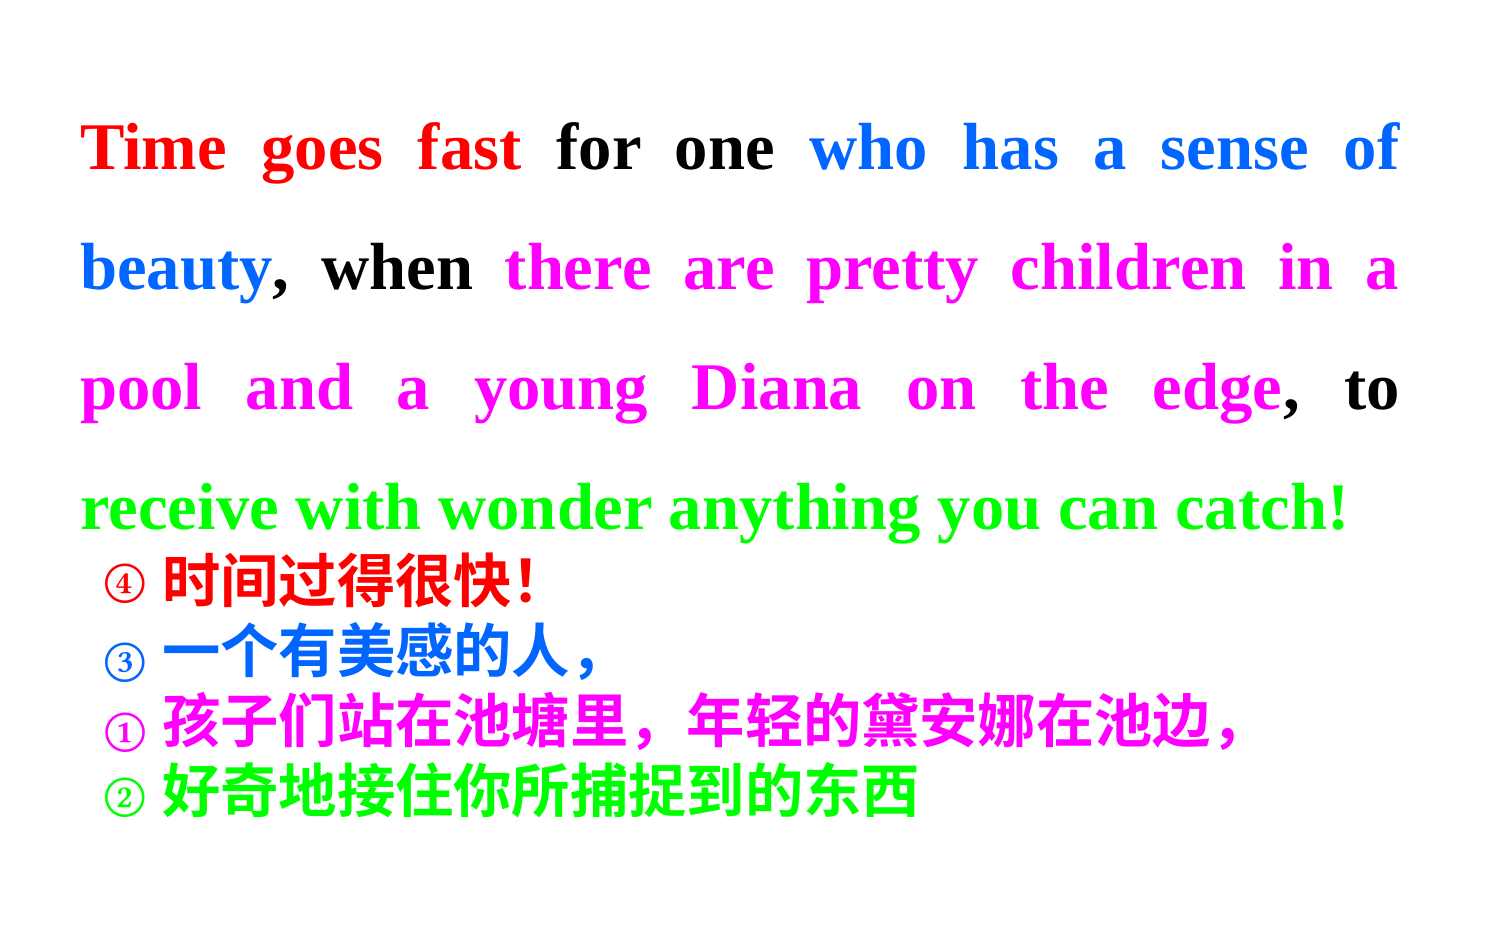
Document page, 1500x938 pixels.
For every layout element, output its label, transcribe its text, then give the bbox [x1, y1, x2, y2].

text_box ② [88, 756, 172, 831]
text_box ④ [88, 542, 172, 618]
text_box 时间过得很快！ 一个有美感的人， 孩子们站在池塘里，年轻的黛安娜在池边， 好奇地接住你所捕捉到的东西 [147, 536, 1403, 833]
list Time goes fast for one who has a sense of beauty, when there are pretty children in a pool and a young Diana on the edge, to receive with wonder anything you can catch! [64, 55, 1415, 331]
text_box ③ [88, 621, 172, 696]
text_box ① [88, 696, 172, 756]
